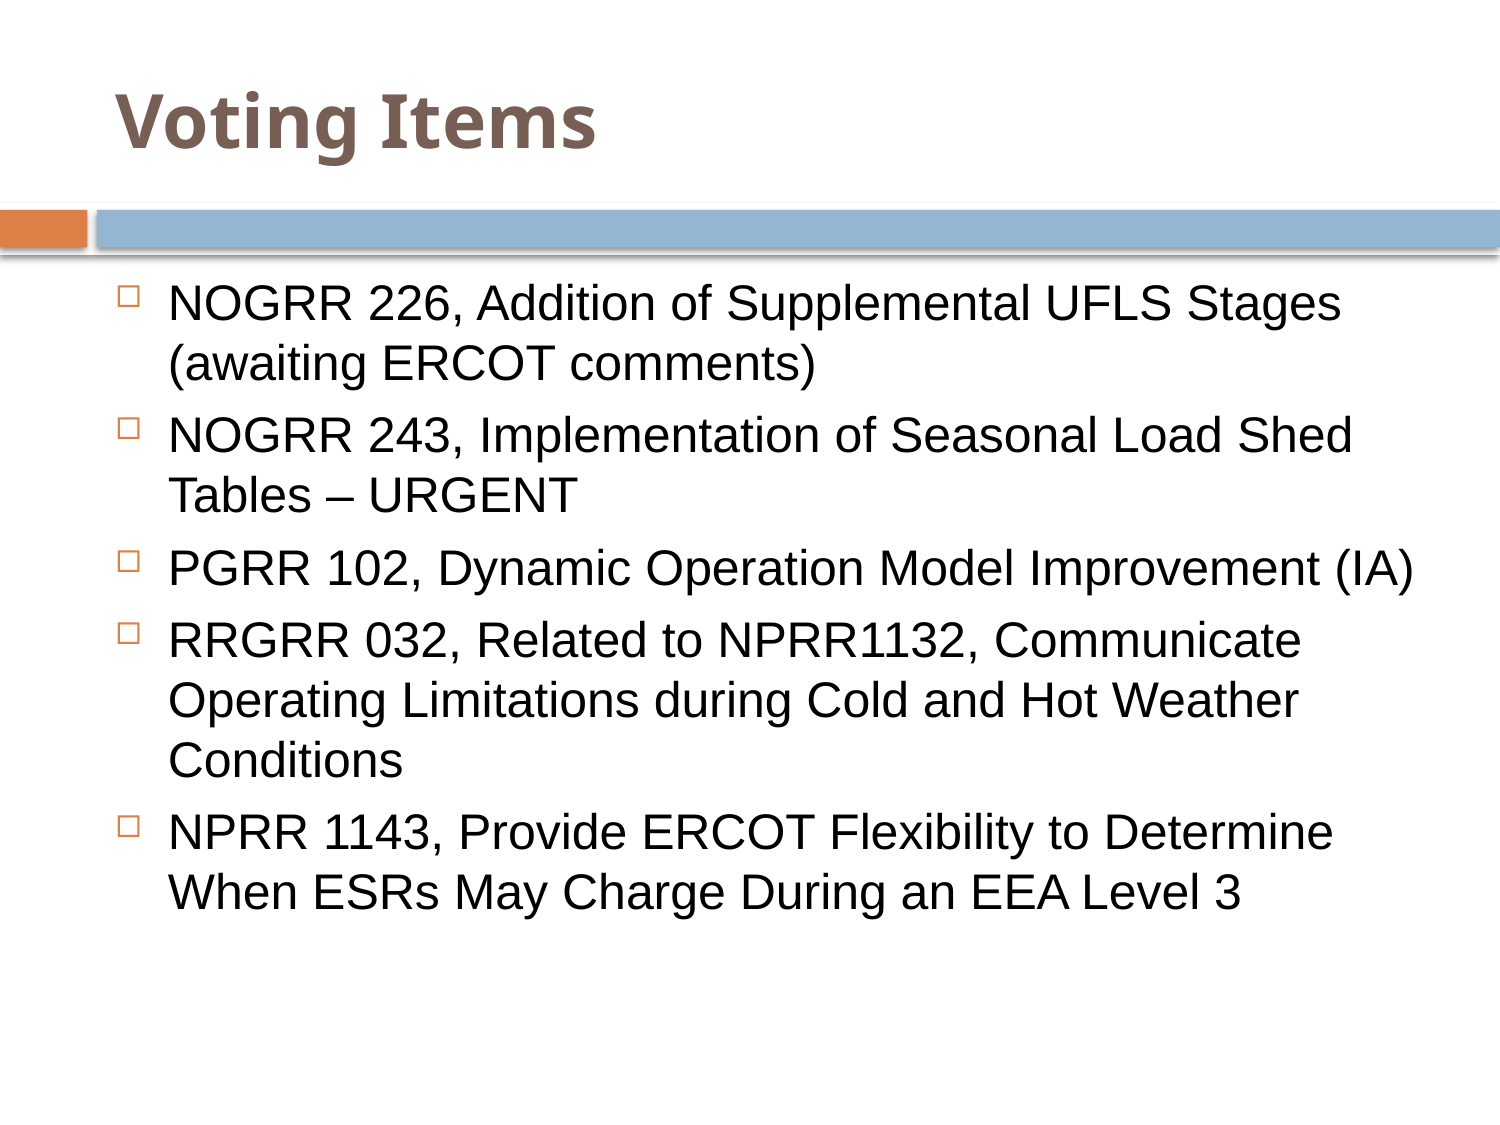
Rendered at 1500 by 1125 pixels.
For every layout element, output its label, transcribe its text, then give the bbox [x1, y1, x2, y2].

list NOGRR 226, Addition of Supplemental UFLS Stages (awaiting ERCOT comments) NOGRR 243, Implementation of Seasonal Load Shed Tables – URGENT PGRR 102, Dynamic Operation Model Improvement (IA) RRGRR 032, Related to NPRR1132, Communicate Operating Limitations during Cold and Hot Weather Conditions NPRR 1143, Provide ERCOT Flexibility to Determine When ESRs May Charge During an EEA Level 3 [100, 262, 1439, 1001]
title Voting Items [100, 37, 1439, 201]
